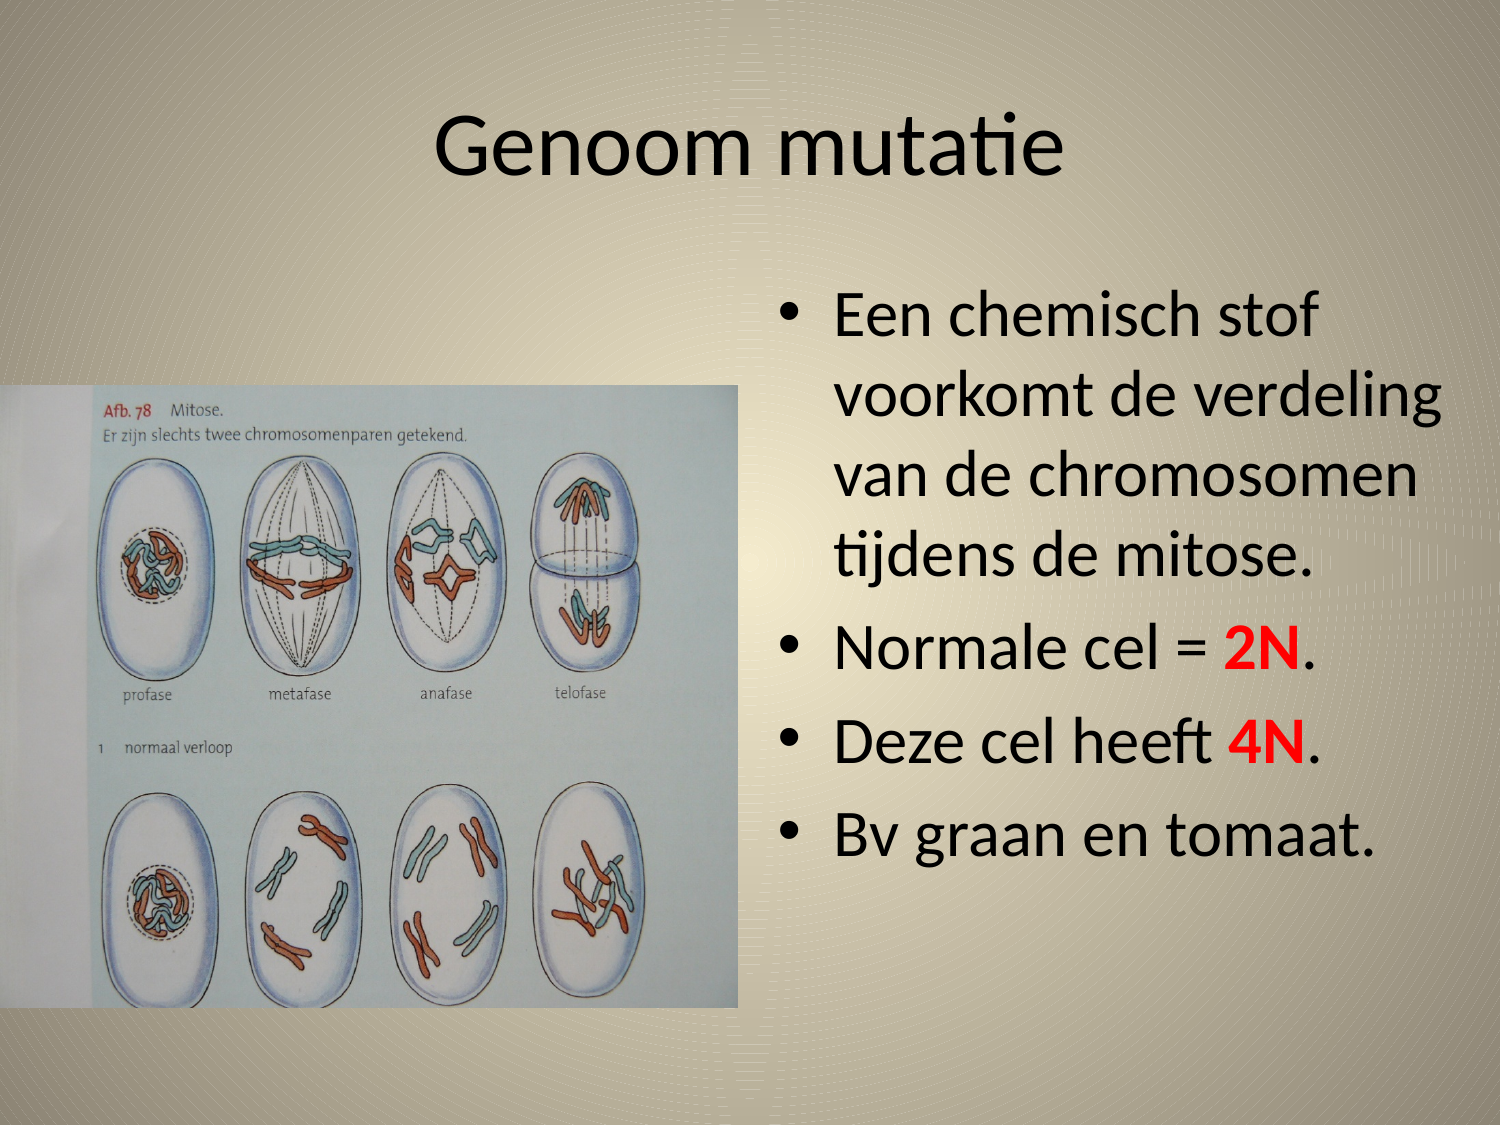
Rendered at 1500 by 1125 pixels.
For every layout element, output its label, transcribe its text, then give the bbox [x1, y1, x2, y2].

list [0, 384, 738, 1008]
list Een chemisch stof voorkomt de verdeling van de chromosomen tijdens de mitose. Normale cel = 2N. Deze cel heeft 4N. Bv graan en tomaat. [762, 262, 1477, 1005]
title Genoom mutatie [75, 45, 1425, 233]
